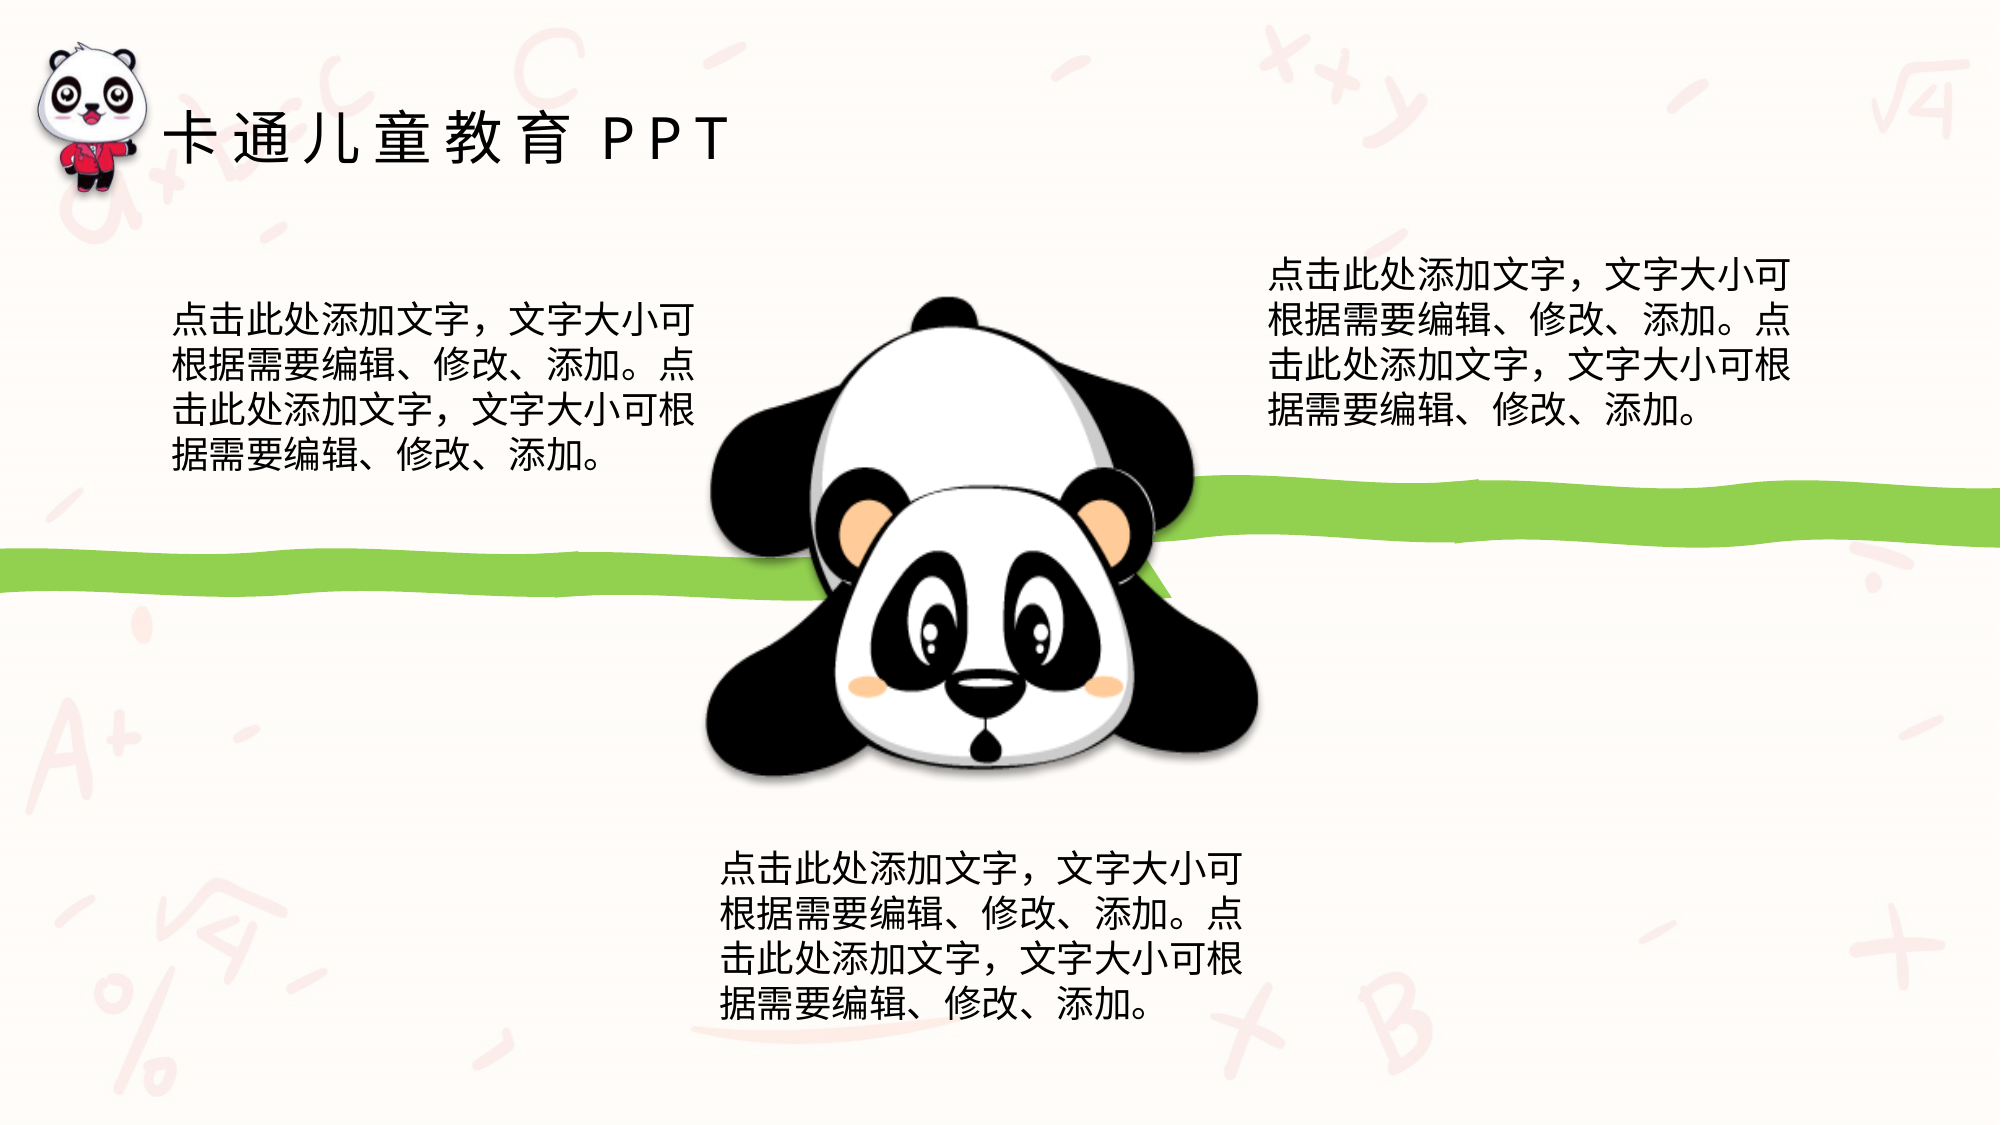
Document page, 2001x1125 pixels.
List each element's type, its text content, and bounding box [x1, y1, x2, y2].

text_box 卡通儿童教育PPT [153, 94, 759, 179]
text_box 点击此处添加文字，文字大小可根据需要编辑、修改、添加。点击此处添加文字，文字大小可根据需要编辑、修改、添加。 [1252, 243, 1809, 439]
picture [696, 280, 1268, 805]
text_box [1268, 474, 2000, 601]
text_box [0, 474, 696, 601]
text_box 点击此处添加文字，文字大小可根据需要编辑、修改、添加。点击此处添加文字，文字大小可根据需要编辑、修改、添加。 [704, 837, 1260, 1033]
text_box 点击此处添加文字，文字大小可根据需要编辑、修改、添加。点击此处添加文字，文字大小可根据需要编辑、修改、添加。 [156, 288, 696, 474]
picture [33, 31, 153, 196]
